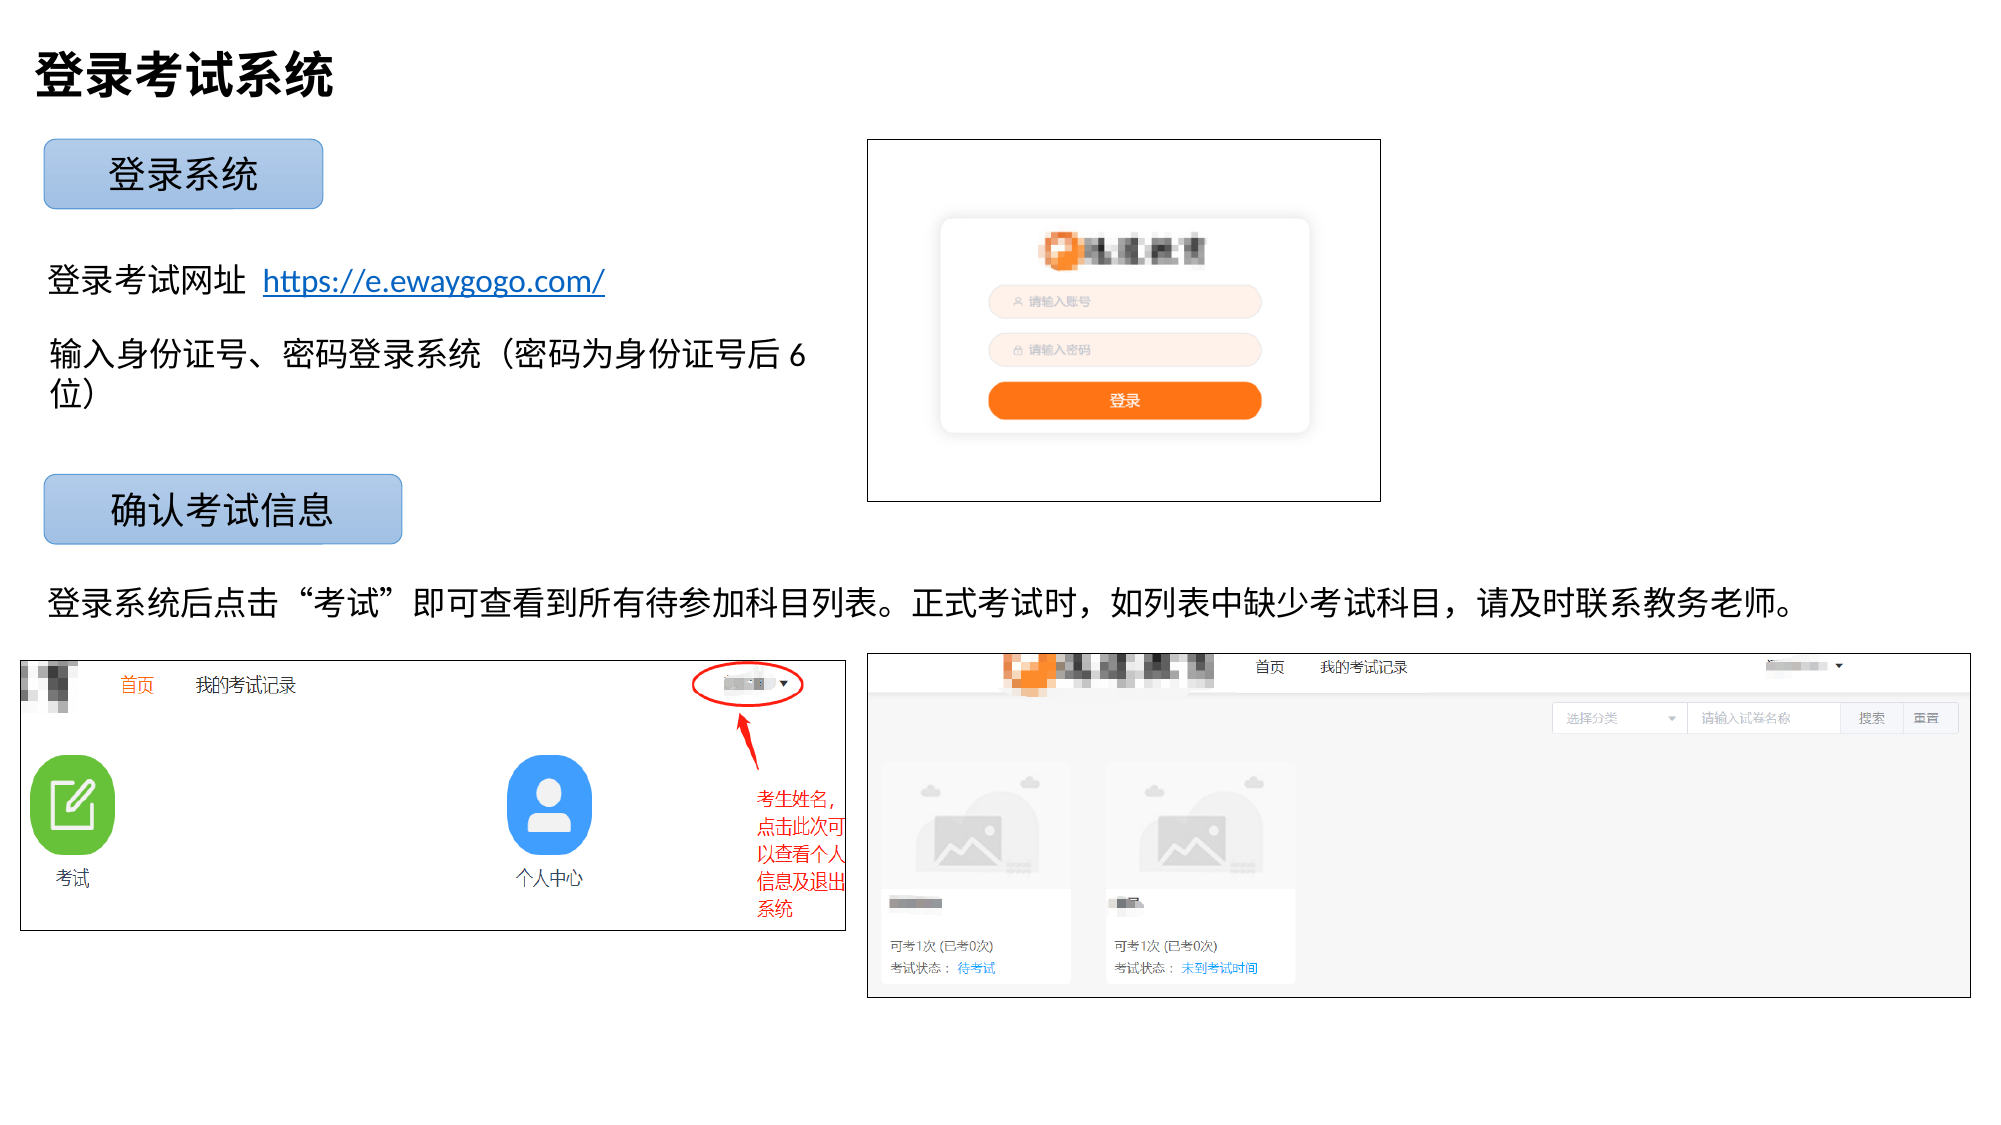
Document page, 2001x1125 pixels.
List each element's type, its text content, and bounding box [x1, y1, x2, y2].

text_box 登录系统 [43, 138, 324, 210]
picture [867, 653, 1971, 998]
text_box 输入身份证号、密码登录系统（密码为身份证号后6位） [34, 325, 867, 420]
text_box 确认考试信息 [43, 473, 403, 545]
picture [20, 660, 846, 931]
text_box 登录系统后点击“考试”即可查看到所有待参加科目列表。正式考试时，如列表中缺少考试科目，请及时联系教务老师。 [32, 574, 1882, 629]
text_box 登录考试系统 [20, 35, 1468, 111]
picture [867, 139, 1381, 502]
text_box 登录考试网址 https://e.ewaygogo.com/ [32, 251, 867, 307]
